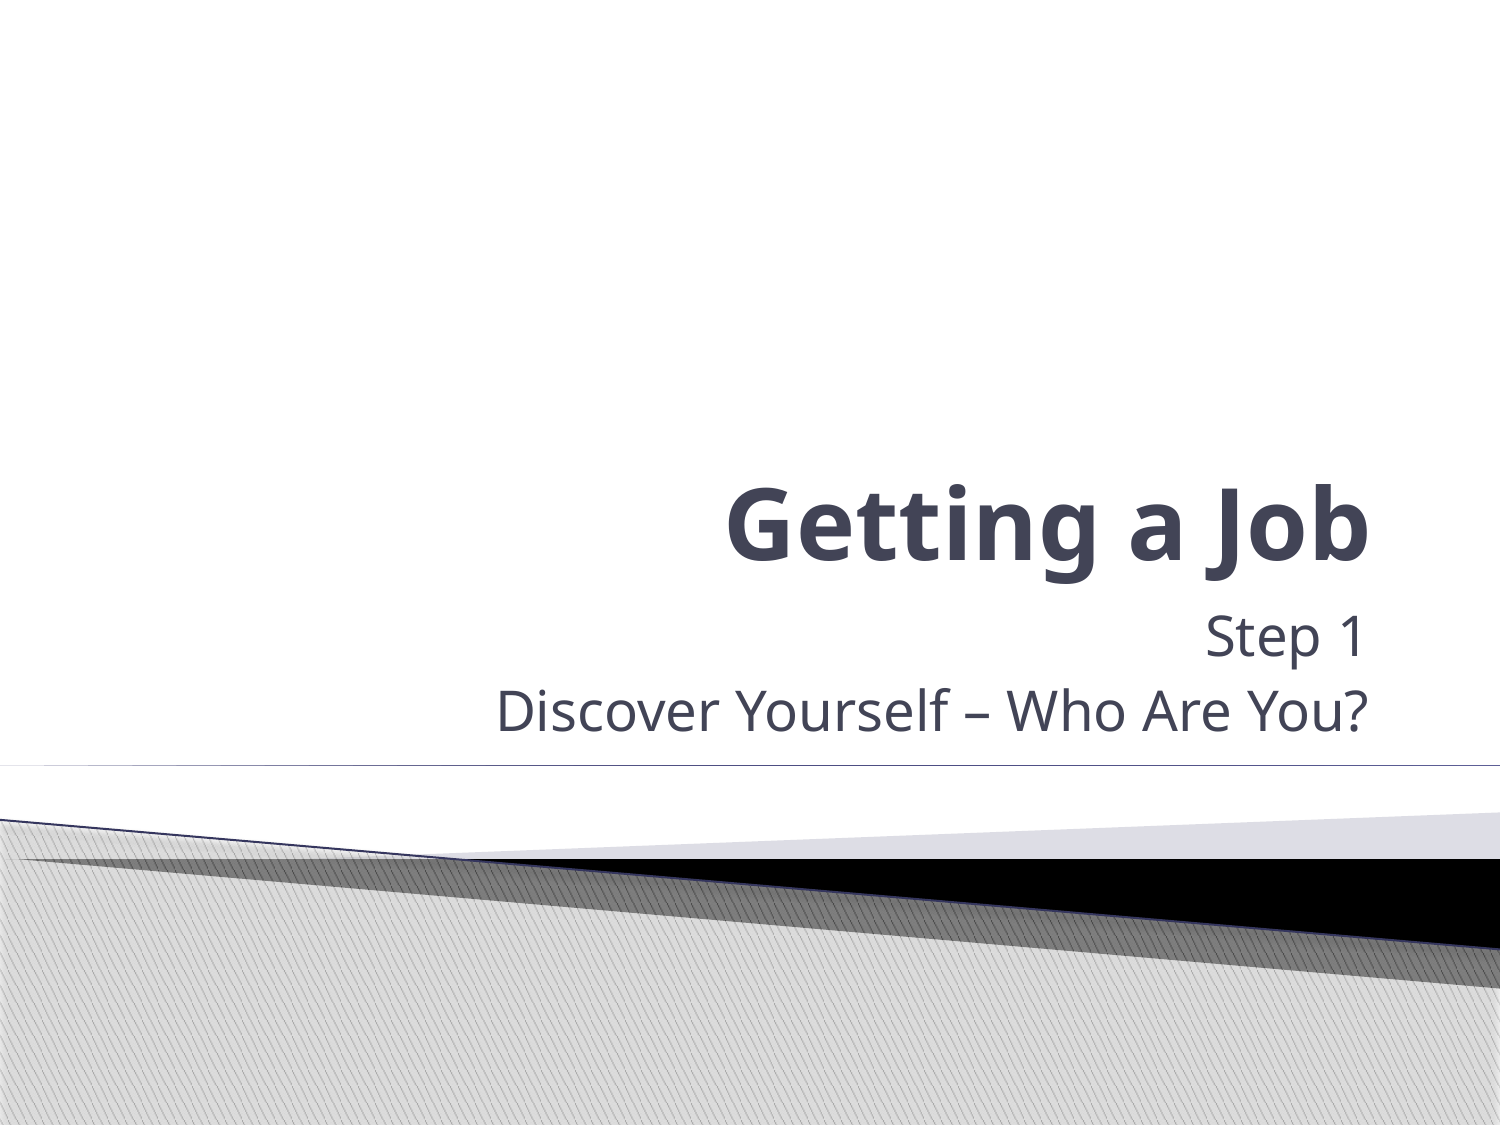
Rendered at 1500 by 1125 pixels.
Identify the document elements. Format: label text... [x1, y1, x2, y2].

title Getting a Job [112, 287, 1388, 588]
picture [5, 859, 1500, 989]
subtitle Step 1 Discover Yourself – Who Are You? [112, 592, 1388, 790]
